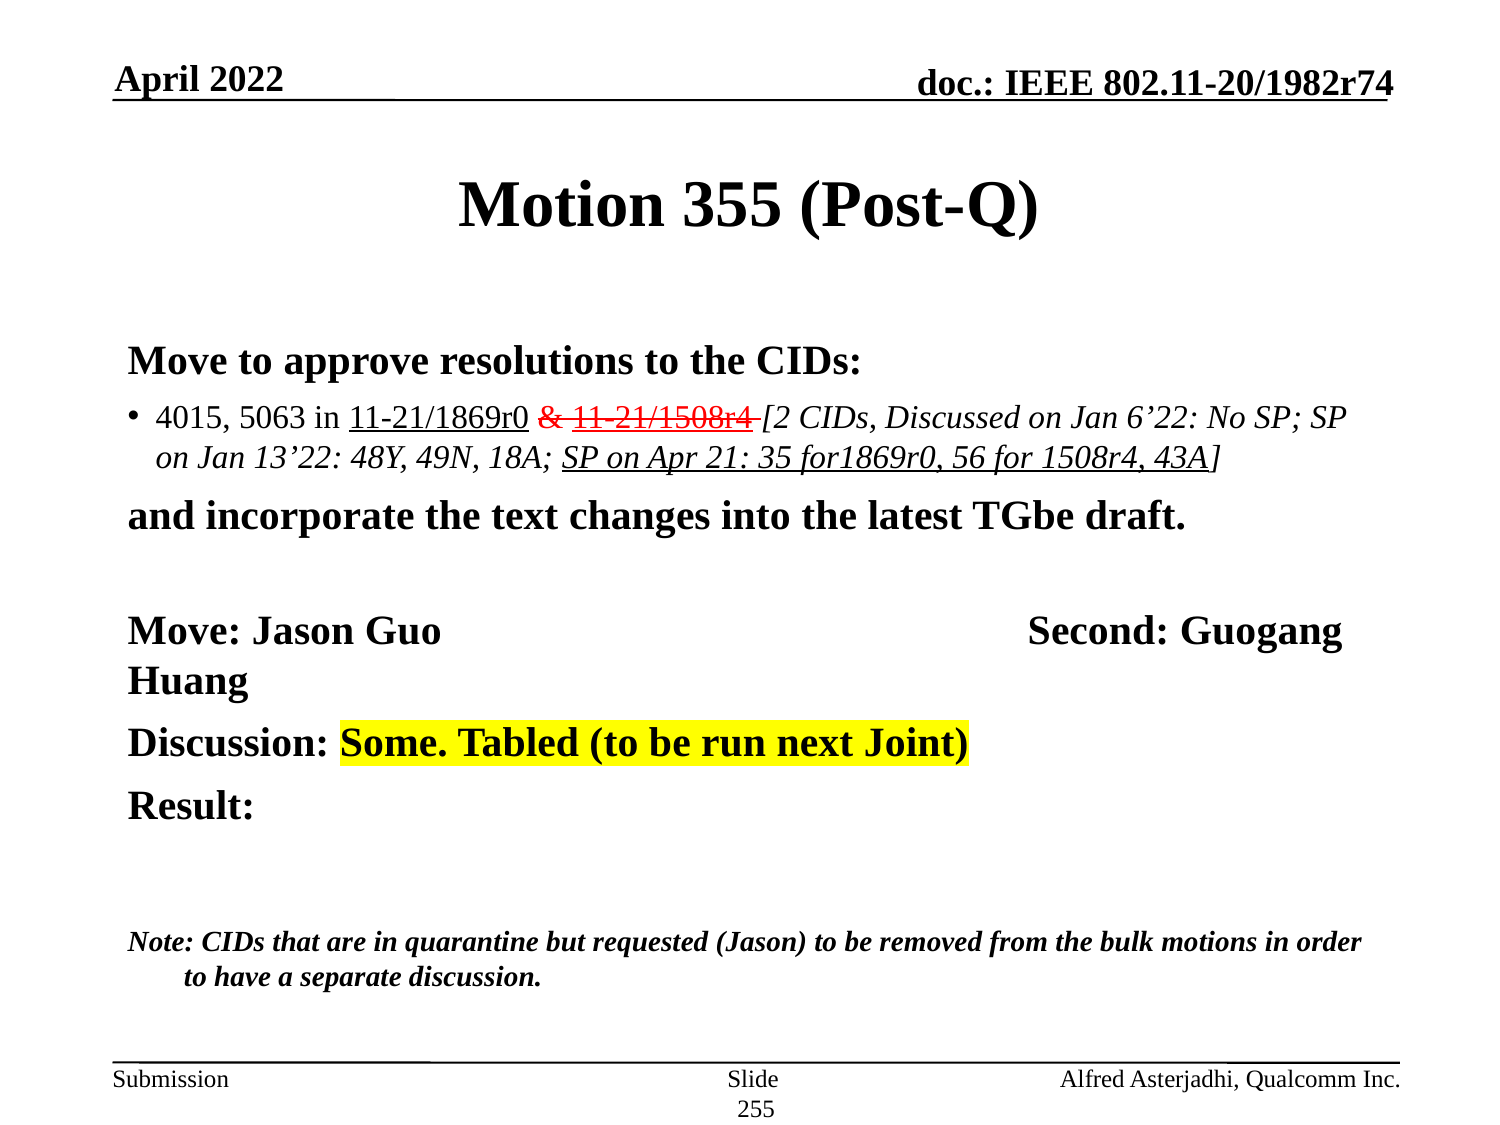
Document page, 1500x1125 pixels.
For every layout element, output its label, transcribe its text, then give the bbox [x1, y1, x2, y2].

title Motion 355 (Post-Q) [112, 112, 1388, 288]
slide_number Slide 255 [712, 1061, 800, 1123]
list Move to approve resolutions to the CIDs: 4015, 5063 in 11-21/1869r0 & 11-21/1508r4 [2 CIDs, Discussed on Jan 6’22: No SP; SP on Jan 13’22: 48Y, 49N, 18A; SP on Apr 21: 35 for1869r0, 56 for 1508r4, 43A] and incorporate the text changes into the latest TGbe draft. Move: Jason Guo Second: Guogang Huang Discussion: Some. Tabled (to be run next Joint) Result: Note: CIDs that are in quarantine but requested (Jason) to be removed from the bulk motions in order to have a separate discussion. [112, 324, 1388, 1000]
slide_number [114, 54, 423, 100]
footer Alfred Asterjadhi, Qualcomm Inc. [878, 1061, 1402, 1093]
